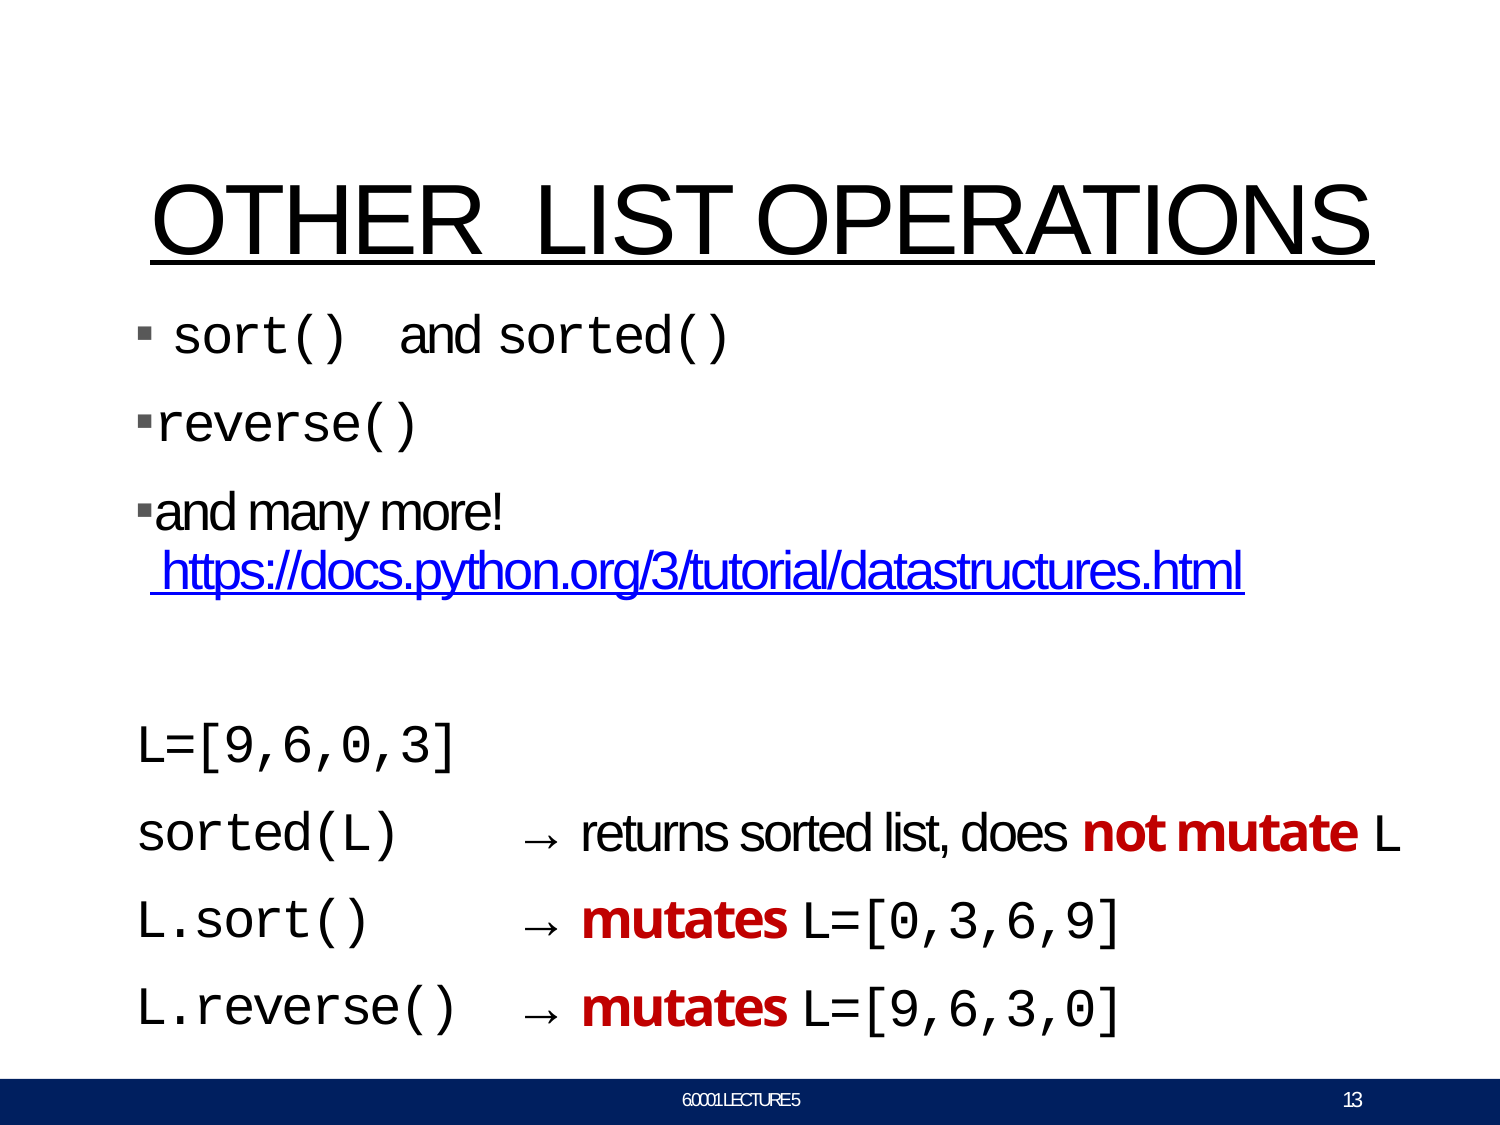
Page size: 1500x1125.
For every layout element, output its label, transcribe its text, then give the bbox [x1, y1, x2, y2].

text_box → returns sorted list, does not mutate L → mutates L=[0,3,6,9] → mutates L=[9,6,3,0] [512, 772, 1483, 1037]
title OTHER LIST OPERATIONS [147, 152, 1500, 342]
slide_number 13 [1338, 1088, 1369, 1125]
text_box and sorted() [397, 297, 757, 362]
text_box sort() [132, 297, 370, 362]
text_box L=[9,6,0,3] sorted(L) L.sort() L.reverse() [132, 682, 495, 1036]
list reverse() and many more! https://docs.python.org/3/tutorial/datastructures.html [132, 362, 1368, 1026]
footer 6.0001 LECTURE 5 [679, 1090, 821, 1125]
